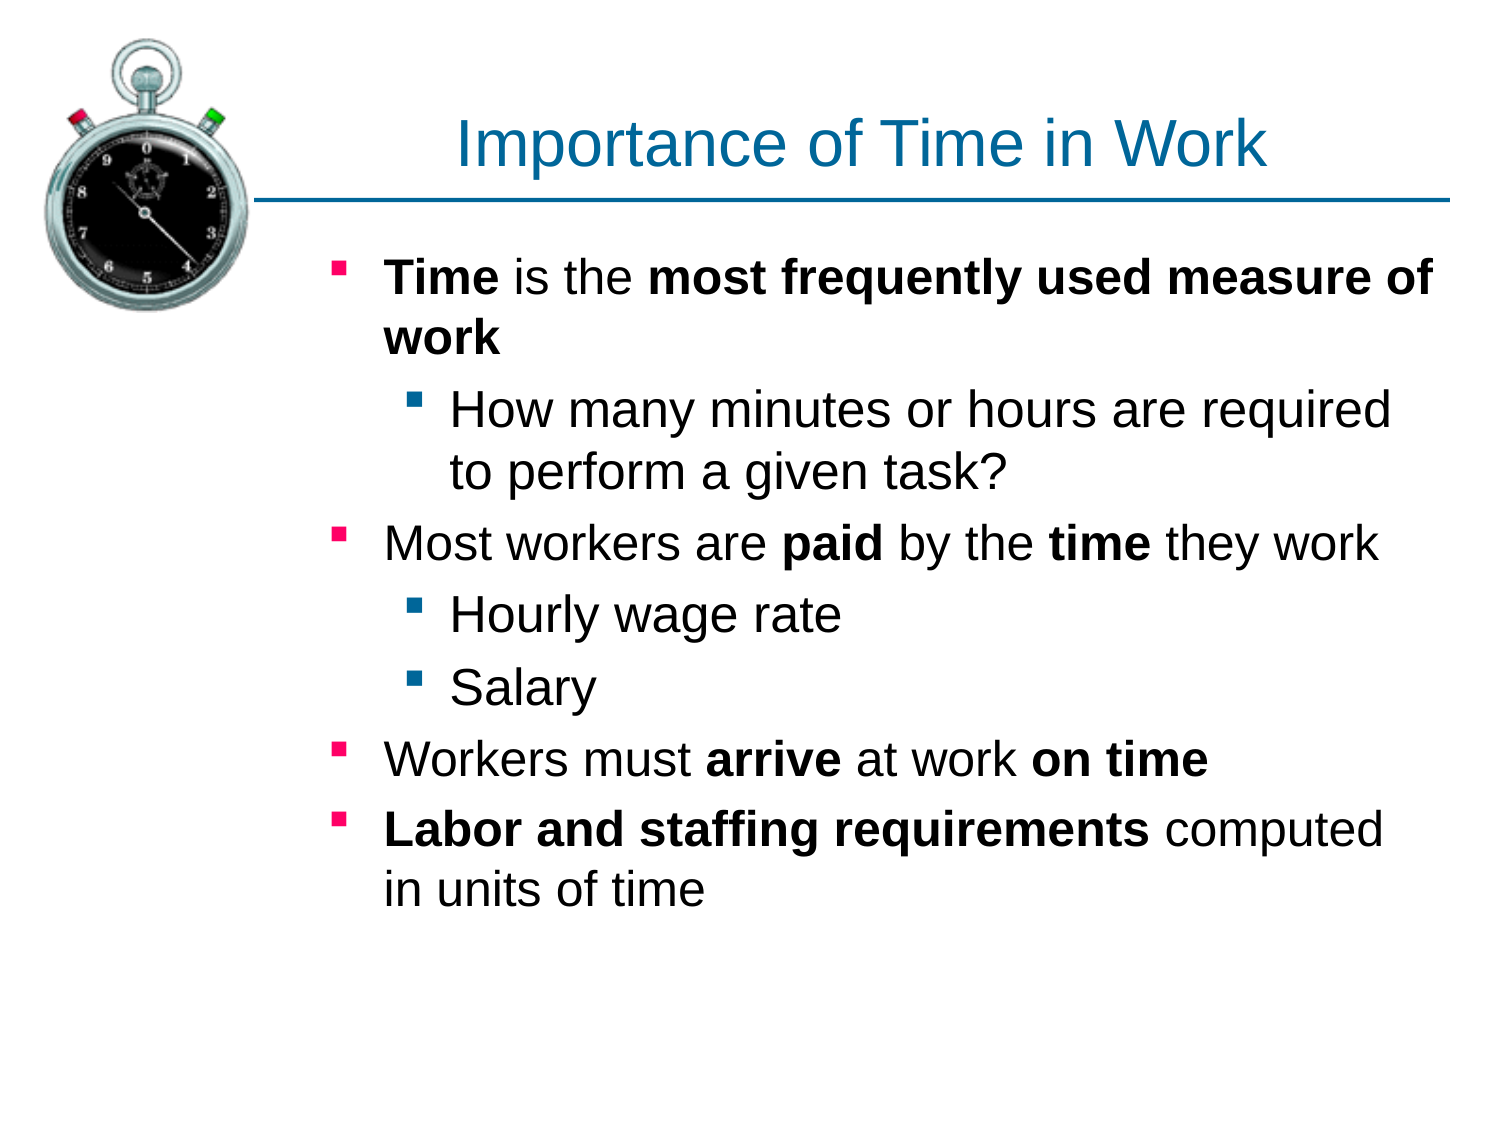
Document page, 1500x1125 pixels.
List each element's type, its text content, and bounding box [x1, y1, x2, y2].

picture [37, 37, 254, 313]
list Time is the most frequently used measure of work How many minutes or hours are required to perform a given task? Most workers are paid by the time they work Hourly wage rate Salary Workers must arrive at work on time Labor and staffing requirements computed in units of time [312, 237, 1450, 975]
title Importance of Time in Work [275, 37, 1450, 188]
